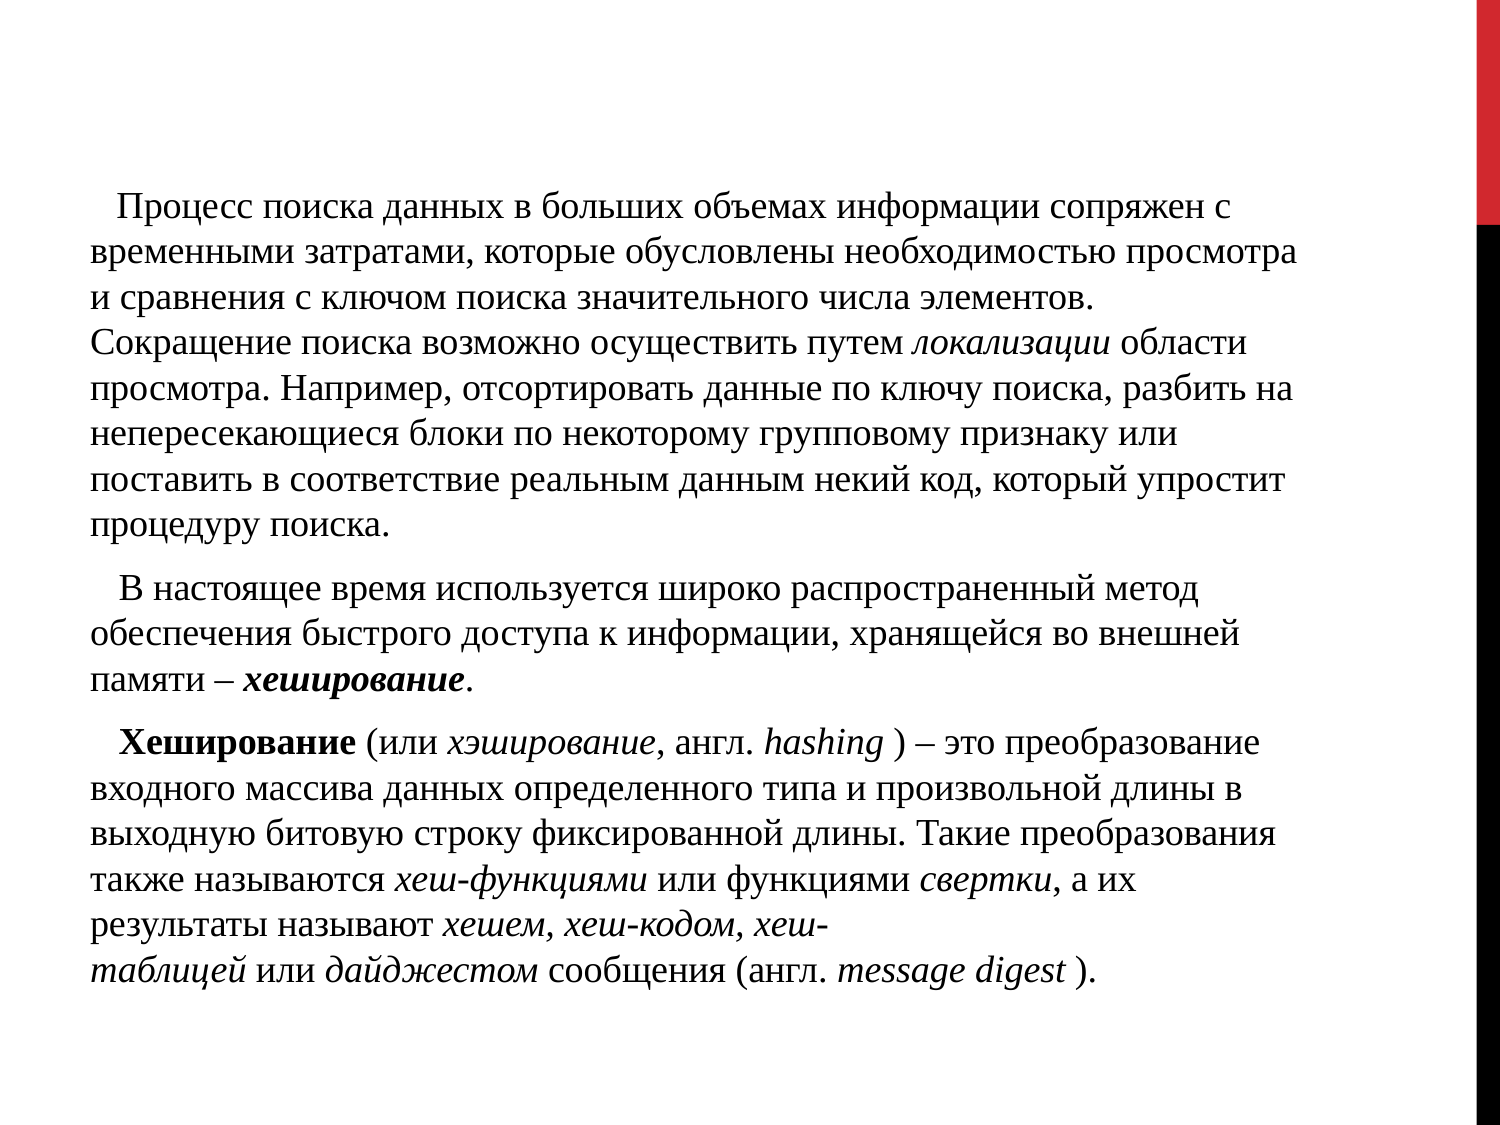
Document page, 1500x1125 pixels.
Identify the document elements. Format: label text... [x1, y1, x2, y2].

list Процесс поиска данных в больших объемах информации сопряжен с временными затратами, которые обусловлены необходимостью просмотра и сравнения с ключом поиска значительного числа элементов. Сокращение поиска возможно осуществить путем локализации области просмотра. Например, отсортировать данные по ключу поиска, разбить на непересекающиеся блоки по некоторому групповому признаку или поставить в соответствие реальным данным некий код, который упростит процедуру поиска. В настоящее время используется широко распространенный метод обеспечения быстрого доступа к информации, хранящейся во внешней памяти – хеширование. Хеширование (или хэширование, англ. hashing ) – это преобразование входного массива данных определенного типа и произвольной длины в выходную битовую строку фиксированной длины. Такие преобразования также называются хеш-функциями или функциями свертки, а их результаты называют хешем, хеш-кодом, хеш-таблицей или дайджестом сообщения (англ. message digest ). [75, 172, 1325, 1005]
